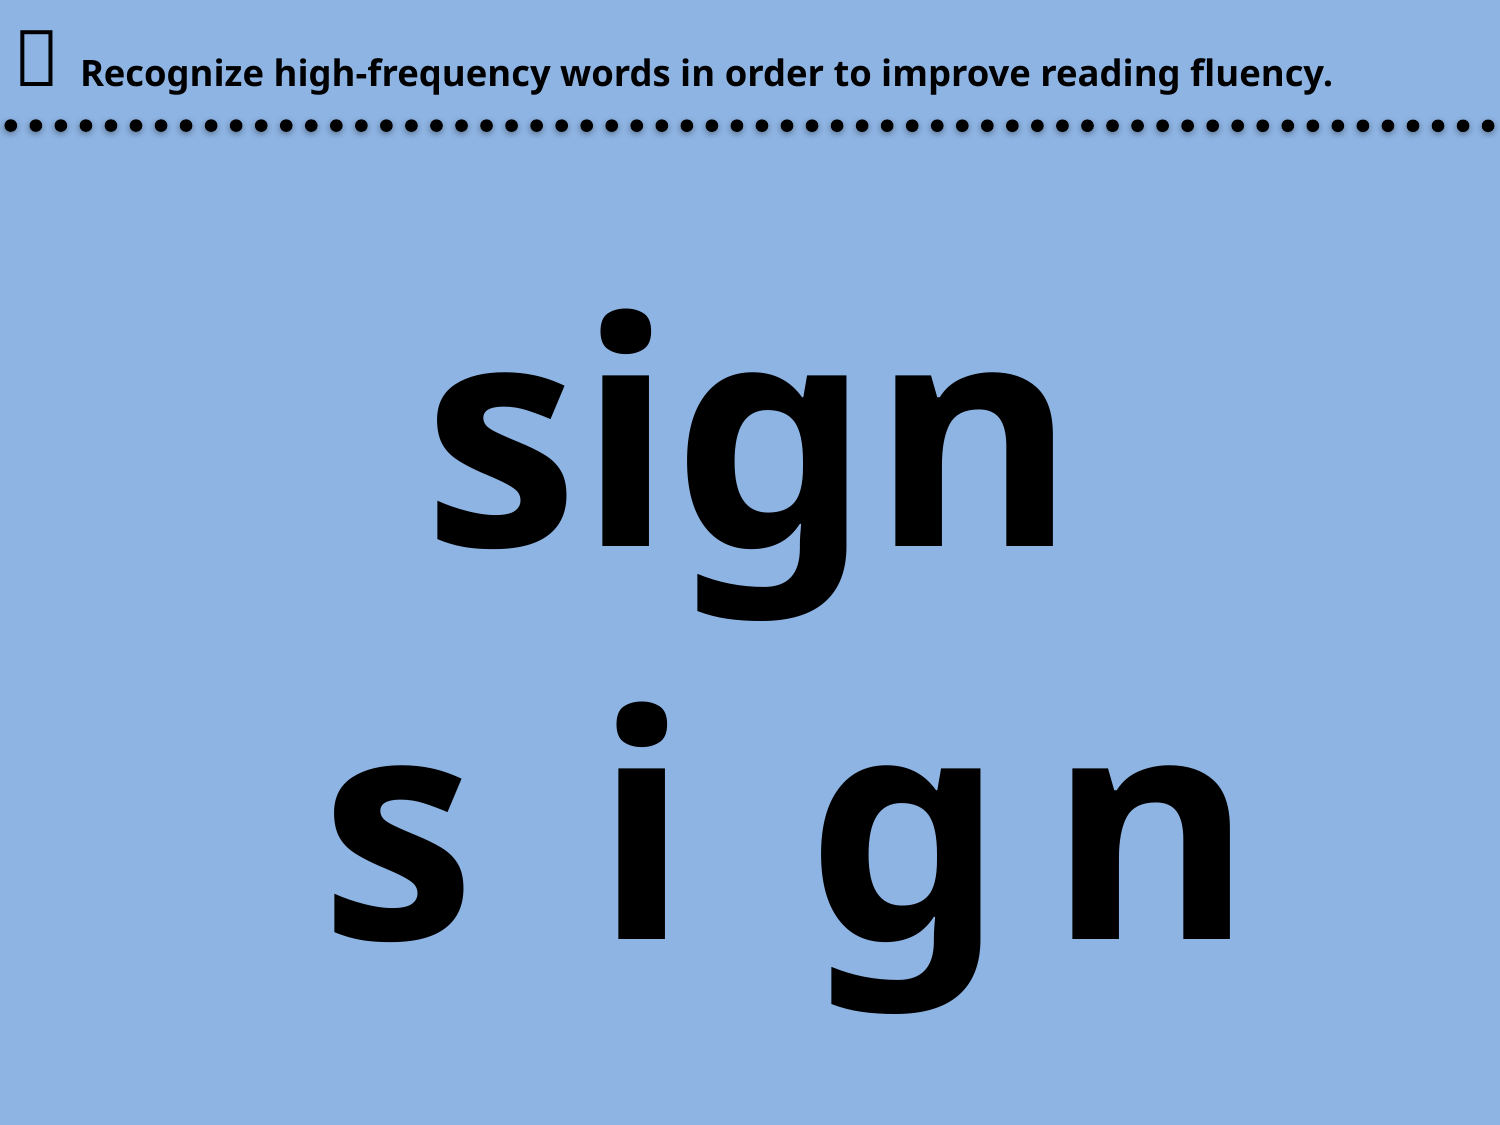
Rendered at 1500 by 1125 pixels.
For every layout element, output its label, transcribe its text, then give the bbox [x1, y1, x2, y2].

text_box g [764, 694, 1048, 936]
text_box i [520, 694, 764, 936]
text_box n [1009, 693, 1293, 935]
text_box  Recognize high-frequency words in order to improve reading fluency. [0, 0, 1500, 109]
text_box s [275, 694, 520, 936]
title sign [112, 300, 1388, 542]
